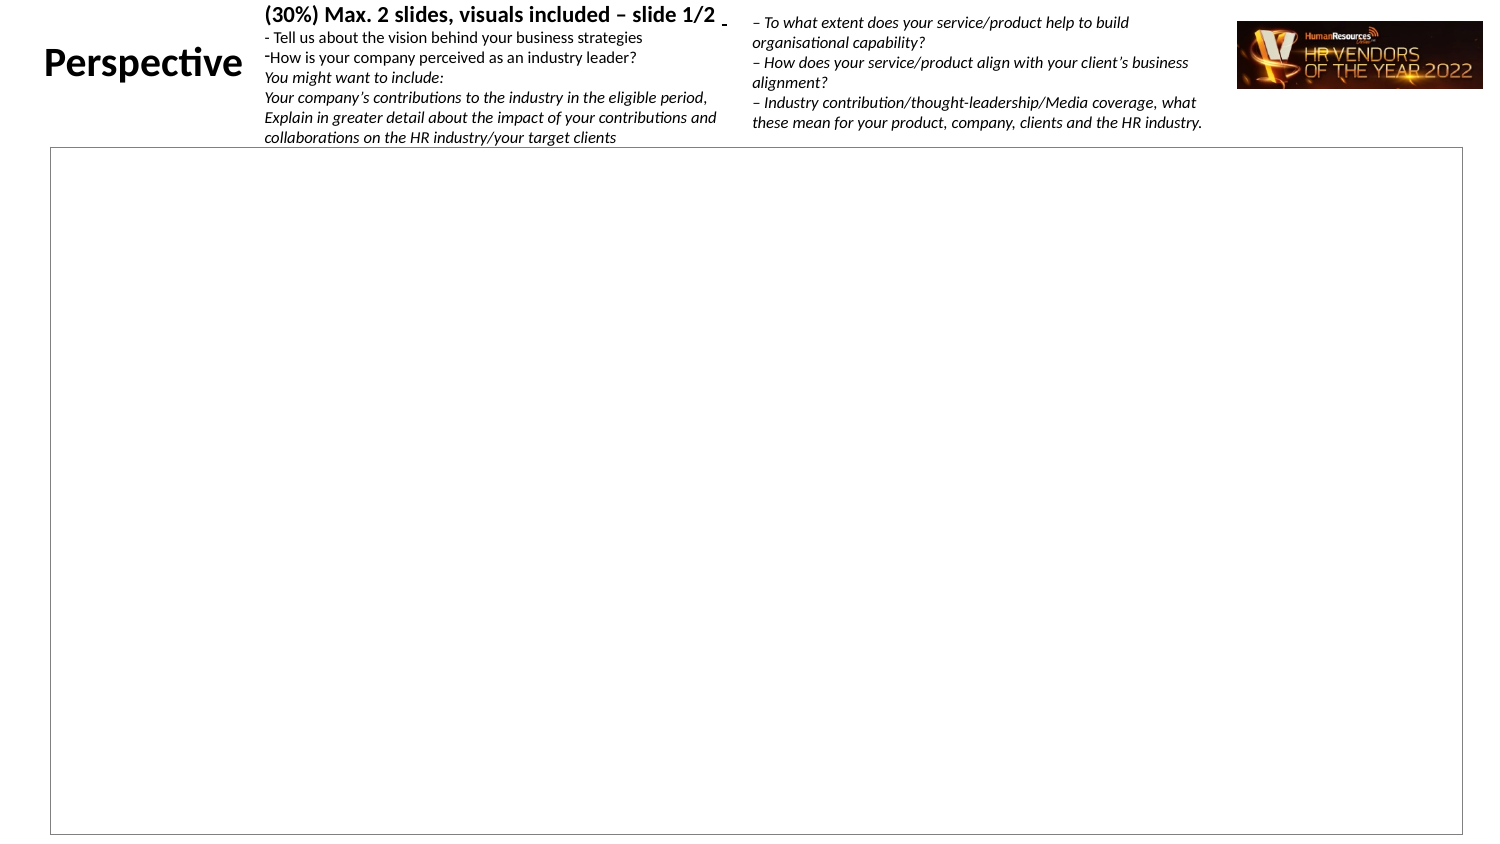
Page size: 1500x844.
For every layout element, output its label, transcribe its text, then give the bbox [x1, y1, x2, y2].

picture [1238, 21, 1483, 89]
text_box – To what extent does your service/product help to build organisational capability? – How does your service/product align with your client’s business alignment? – Industry contribution/thought-leadership/Media coverage, what these mean for your product, company, clients and the HR industry. [737, 0, 1238, 139]
table_header [51, 148, 1462, 834]
text_box (30%) Max. 2 slides, visuals included – slide 1/2 - Tell us about the vision behind your business strategies How is your company perceived as an industry leader? You might want to include: Your company’s contributions to the industry in the eligible period, Explain in greater detail about the impact of your contributions and collaborations on the HR industry/your target clients [249, 0, 763, 155]
text_box Perspective [29, 15, 249, 103]
